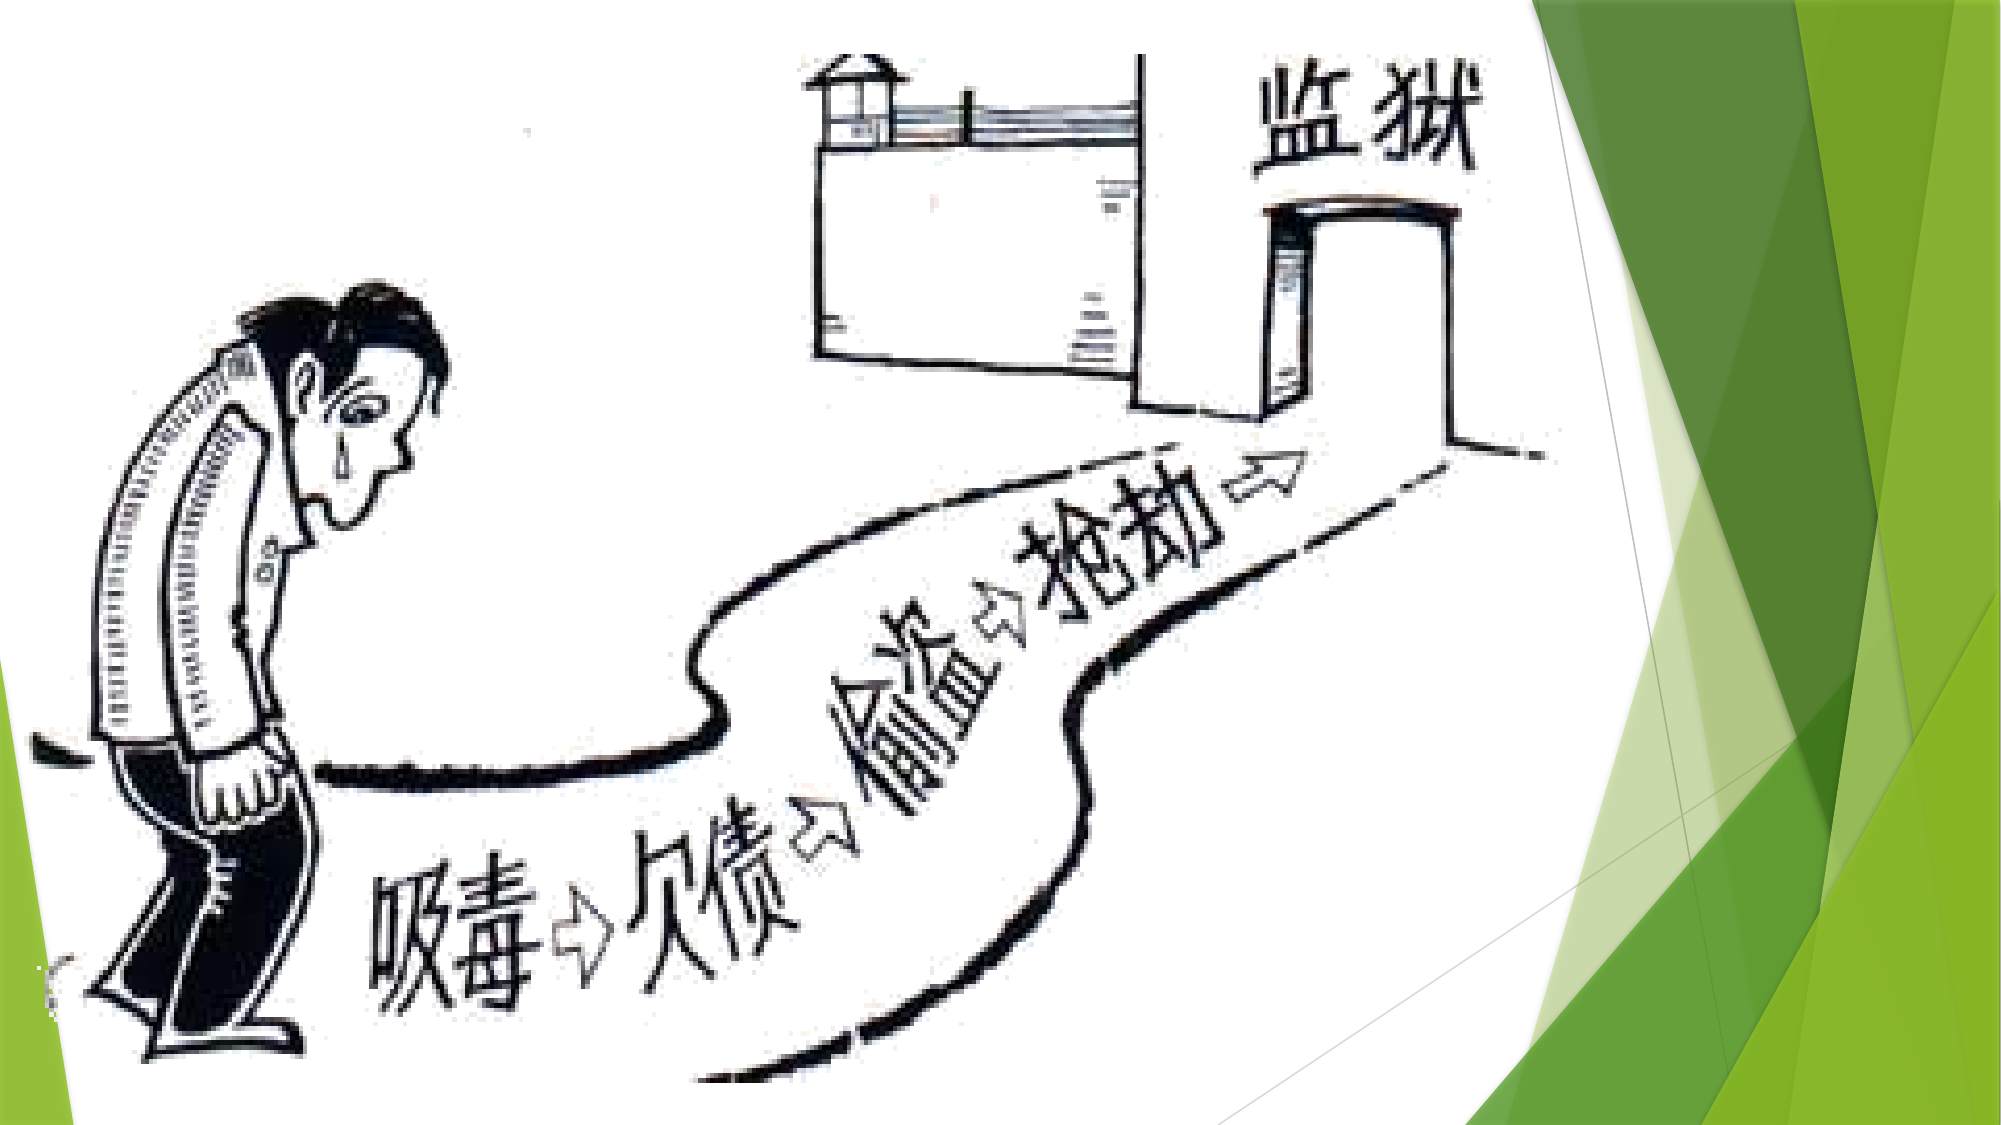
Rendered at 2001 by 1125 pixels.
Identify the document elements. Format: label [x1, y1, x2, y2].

picture [0, 54, 1580, 1084]
